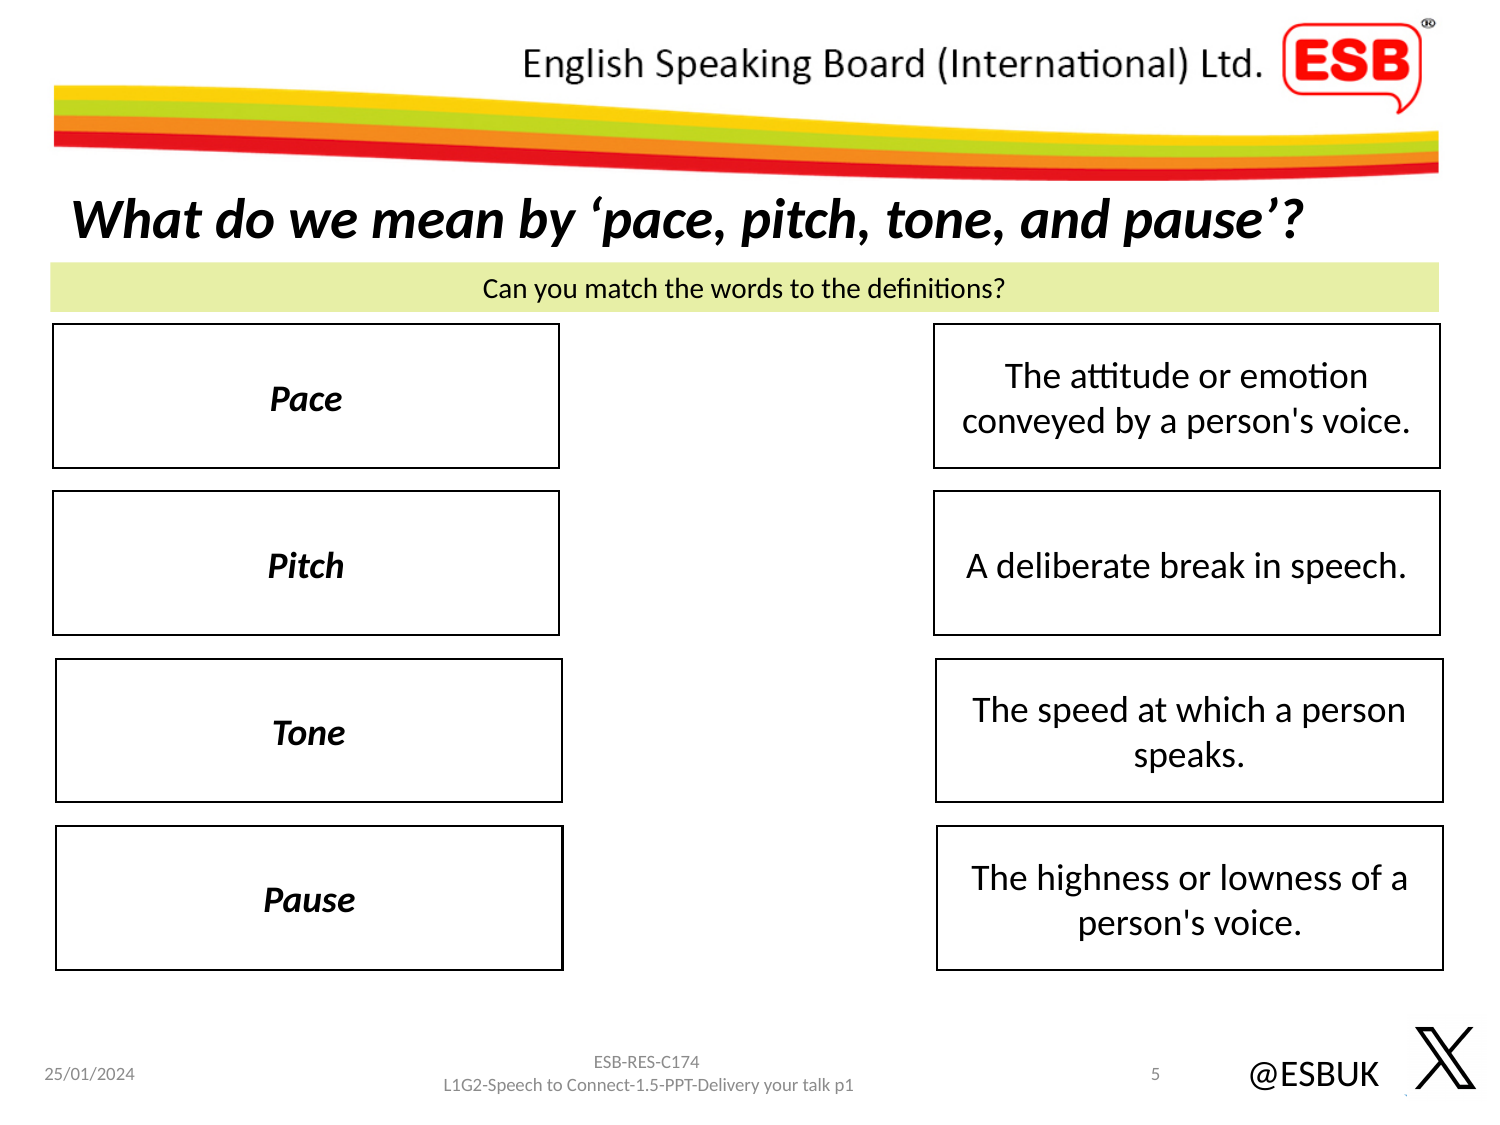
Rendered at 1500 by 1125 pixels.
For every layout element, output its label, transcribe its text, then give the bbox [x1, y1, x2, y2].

picture [1404, 1014, 1487, 1102]
text_box Tone [55, 658, 563, 803]
title What do we mean by ‘pace, pitch, tone, and pause’? [55, 160, 1450, 279]
footer ESB-RES-C174 L1G2-Speech to Connect-1.5-PPT-Delivery your talk p1 [395, 1042, 902, 1103]
picture [0, 0, 1500, 189]
text_box Pitch [52, 490, 560, 636]
slide_number 5 [930, 1042, 1176, 1103]
text_box Can you match the words to the definitions? [50, 262, 1439, 312]
text_box The highness or lowness of a person's voice. [936, 825, 1444, 971]
text_box Pace [52, 323, 560, 469]
text_box The speed at which a person speaks. [935, 658, 1444, 803]
text_box Pause [55, 825, 564, 971]
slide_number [29, 1042, 367, 1103]
text_box A deliberate break in speech. [933, 490, 1441, 636]
text_box The attitude or emotion conveyed by a person's voice. [933, 323, 1441, 469]
